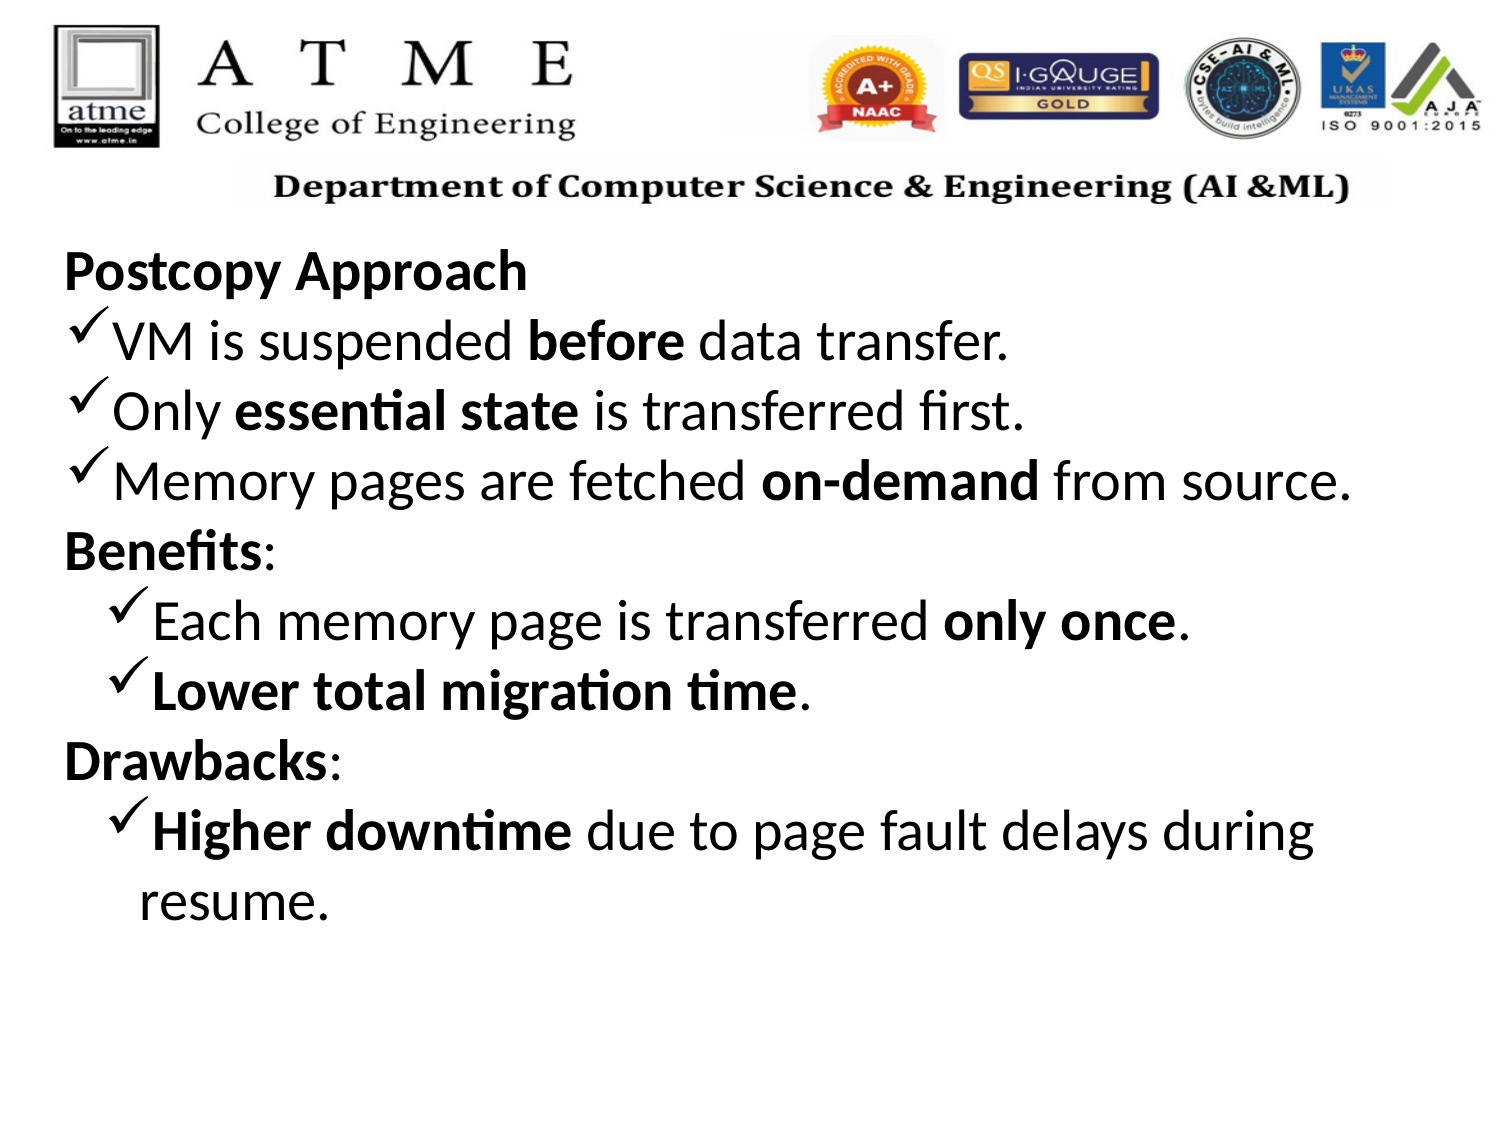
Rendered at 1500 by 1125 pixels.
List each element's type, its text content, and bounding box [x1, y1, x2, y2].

text_box Postcopy Approach VM is suspended before data transfer. Only essential state is transferred first. Memory pages are fetched on-demand from source. Benefits: Each memory page is transferred only once. Lower total migration time. Drawbacks: Higher downtime due to page fault delays during resume. [50, 234, 1438, 940]
picture [24, 0, 1500, 226]
